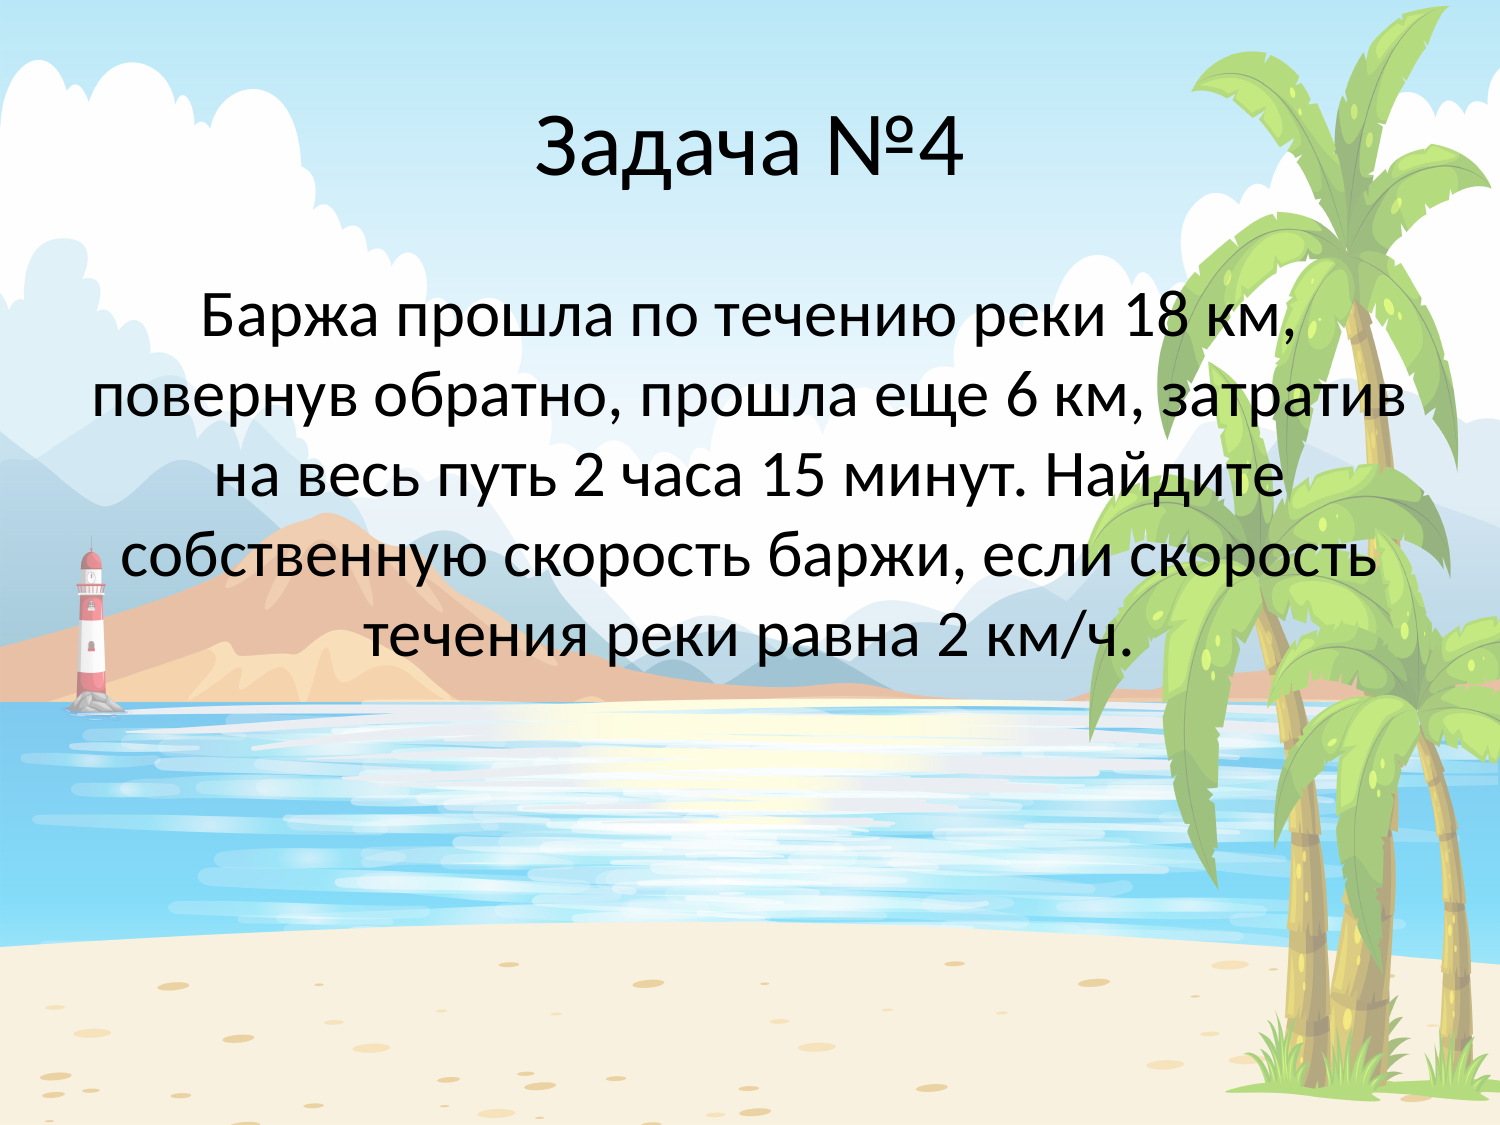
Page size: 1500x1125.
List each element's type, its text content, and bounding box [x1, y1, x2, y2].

title Задача №4 [75, 45, 1425, 233]
list Баржа прошла по течению реки 18 км, повернув обратно, прошла еще 6 км, затратив на весь путь 2 часа 15 минут. Найдите собственную скорость баржи, если скорость течения реки равна 2 км/ч. [75, 262, 1425, 1005]
